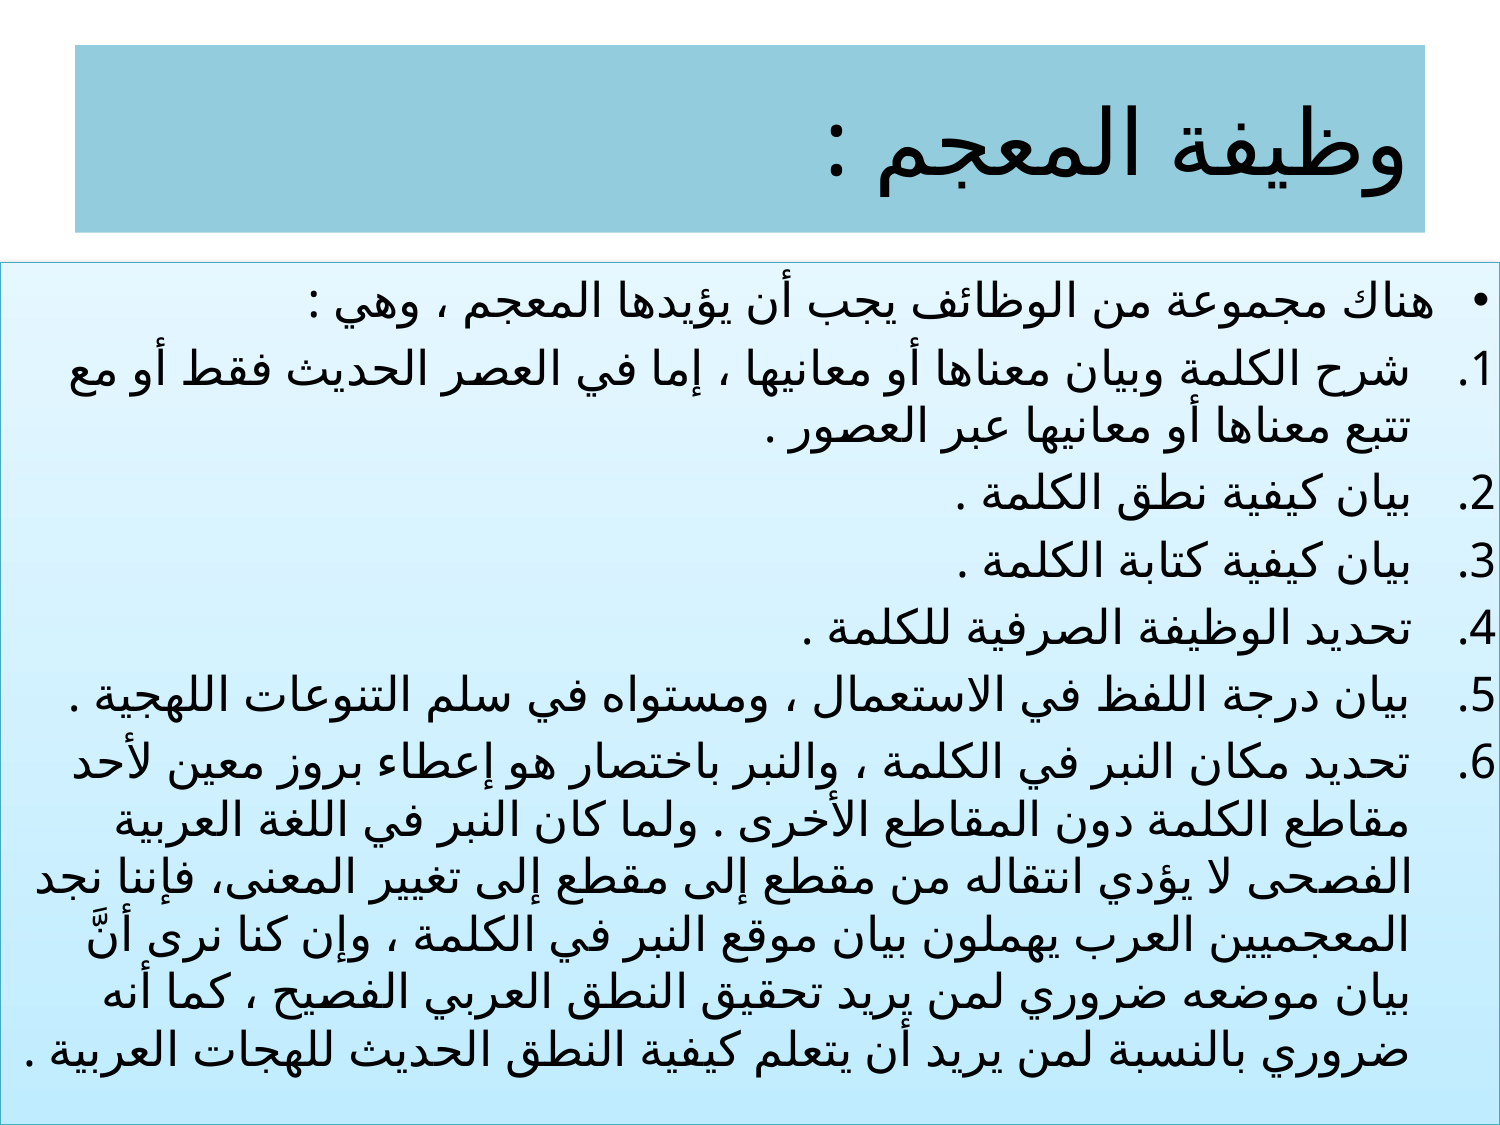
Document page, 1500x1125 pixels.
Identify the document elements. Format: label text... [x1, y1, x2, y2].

title وظيفة المعجم : [75, 45, 1425, 233]
list هناك مجموعة من الوظائف يجب أن يؤيدها المعجم ، وهي : شرح الكلمة وبيان معناها أو معانيها ، إما في العصر الحديث فقط أو مع تتبع معناها أو معانيها عبر العصور . بيان كيفية نطق الكلمة . بيان كيفية كتابة الكلمة . تحديد الوظيفة الصرفية للكلمة . بيان درجة اللفظ في الاستعمال ، ومستواه في سلم التنوعات اللهجية . تحديد مكان النبر في الكلمة ، والنبر باختصار هو إعطاء بروز معين لأحد مقاطع الكلمة دون المقاطع الأخرى . ولما كان النبر في اللغة العربية الفصحى لا يؤدي انتقاله من مقطع إلى مقطع إلى تغيير المعنى، فإننا نجد المعجميين العرب يهملون بيان موقع النبر في الكلمة ، وإن كنا نرى أنَّ بيان موضعه ضروري لمن يريد تحقيق النطق العربي الفصيح ، كما أنه ضروري بالنسبة لمن يريد أن يتعلم كيفية النطق الحديث للهجات العربية . [0, 262, 1500, 1125]
